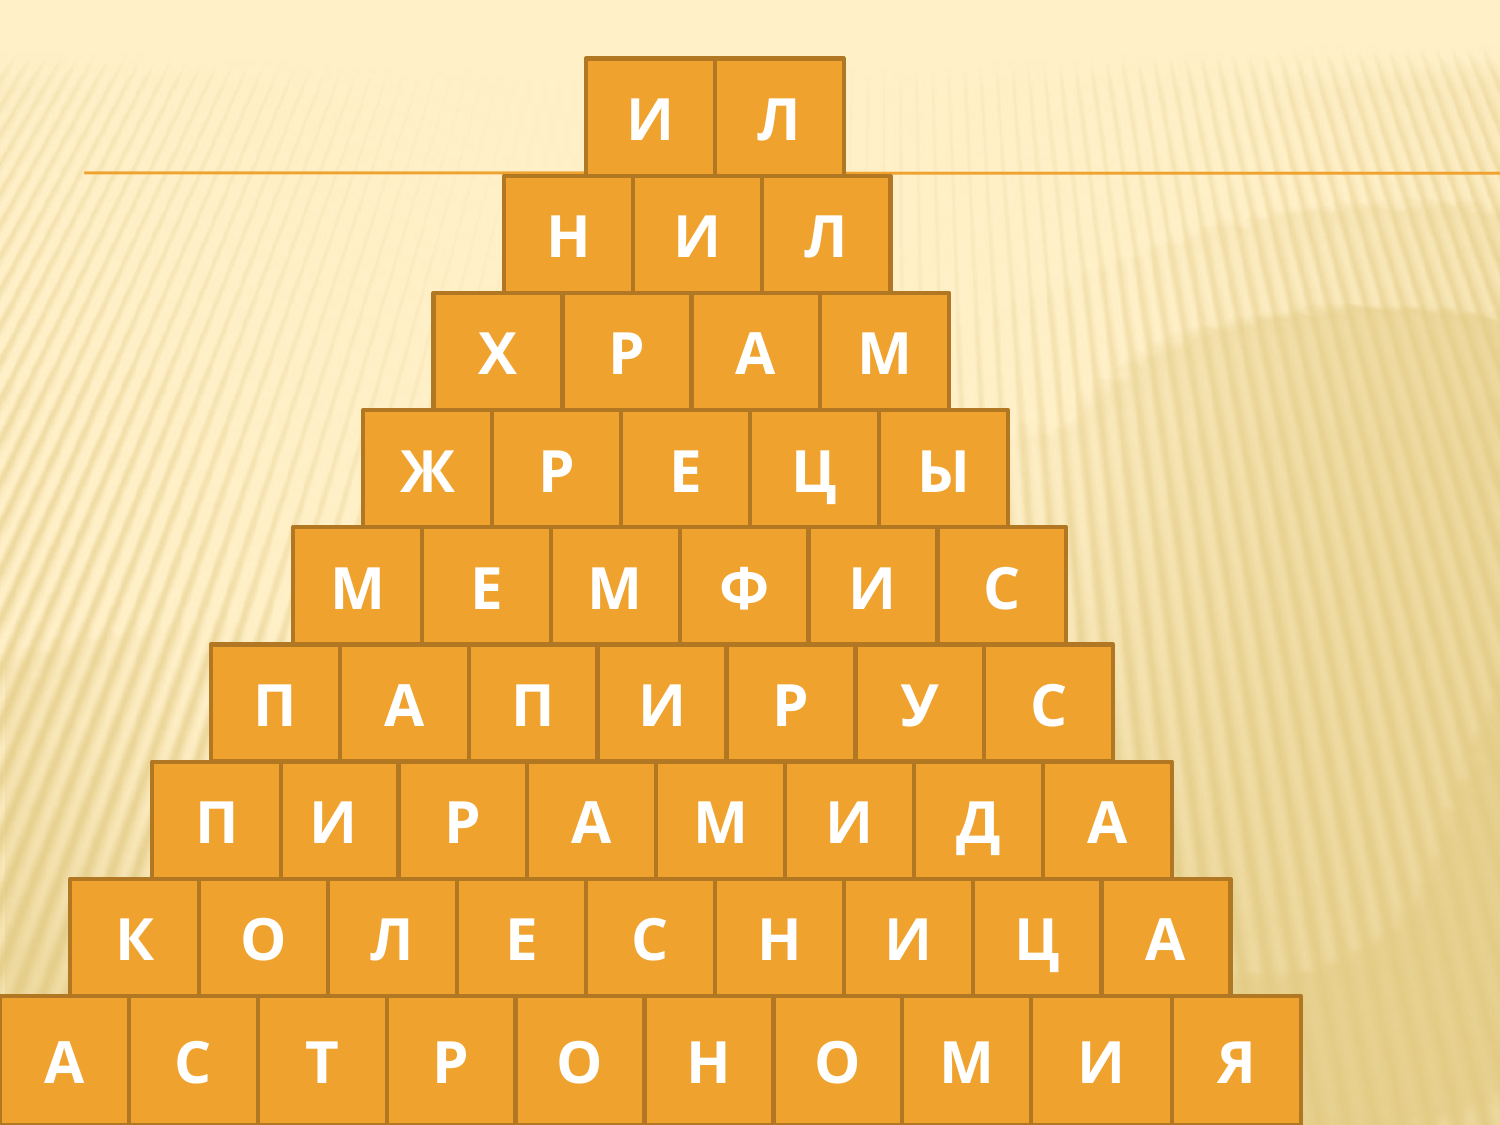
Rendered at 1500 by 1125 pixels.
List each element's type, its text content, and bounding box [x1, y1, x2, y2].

text_box Л [760, 174, 893, 291]
text_box Р [389, 994, 518, 1125]
text_box Н [717, 877, 846, 994]
text_box А [0, 994, 131, 1125]
text_box О [201, 877, 330, 994]
text_box А [529, 760, 658, 877]
text_box Е [420, 525, 549, 642]
text_box Е [619, 408, 748, 525]
text_box А [689, 291, 818, 408]
text_box И [787, 760, 916, 877]
text_box Ц [748, 408, 877, 525]
text_box М [291, 525, 420, 642]
text_box Л [713, 56, 846, 174]
text_box Ц [975, 877, 1104, 994]
text_box Р [490, 408, 619, 525]
text_box О [518, 994, 647, 1125]
text_box Н [502, 174, 631, 291]
text_box Я [1174, 994, 1303, 1125]
text_box П [209, 642, 338, 760]
text_box М [549, 525, 682, 647]
text_box И [596, 642, 724, 760]
text_box Ф [682, 525, 806, 642]
text_box И [283, 760, 400, 877]
text_box С [588, 877, 717, 994]
text_box Р [560, 291, 689, 408]
text_box Р [724, 642, 853, 760]
text_box М [818, 291, 951, 408]
text_box А [1104, 877, 1233, 994]
text_box П [467, 642, 596, 760]
text_box Н [647, 994, 775, 1125]
text_box Р [400, 760, 529, 877]
text_box С [935, 525, 1068, 642]
text_box Д [916, 760, 1045, 877]
text_box Ж [361, 408, 490, 525]
text_box С [982, 642, 1115, 760]
text_box И [846, 877, 975, 994]
text_box П [150, 760, 283, 877]
text_box К [68, 877, 201, 994]
text_box И [631, 174, 760, 291]
text_box М [904, 994, 1033, 1125]
text_box М [658, 760, 787, 877]
text_box С [131, 994, 260, 1125]
text_box Х [431, 291, 560, 408]
text_box Т [260, 994, 389, 1125]
text_box И [584, 56, 713, 174]
text_box Е [459, 877, 588, 994]
text_box А [338, 642, 467, 760]
text_box И [1033, 994, 1174, 1125]
text_box У [853, 642, 982, 760]
text_box А [1045, 760, 1174, 881]
text_box Л [330, 877, 459, 994]
text_box О [775, 994, 904, 1125]
text_box Ы [877, 408, 1010, 525]
text_box И [806, 525, 935, 642]
